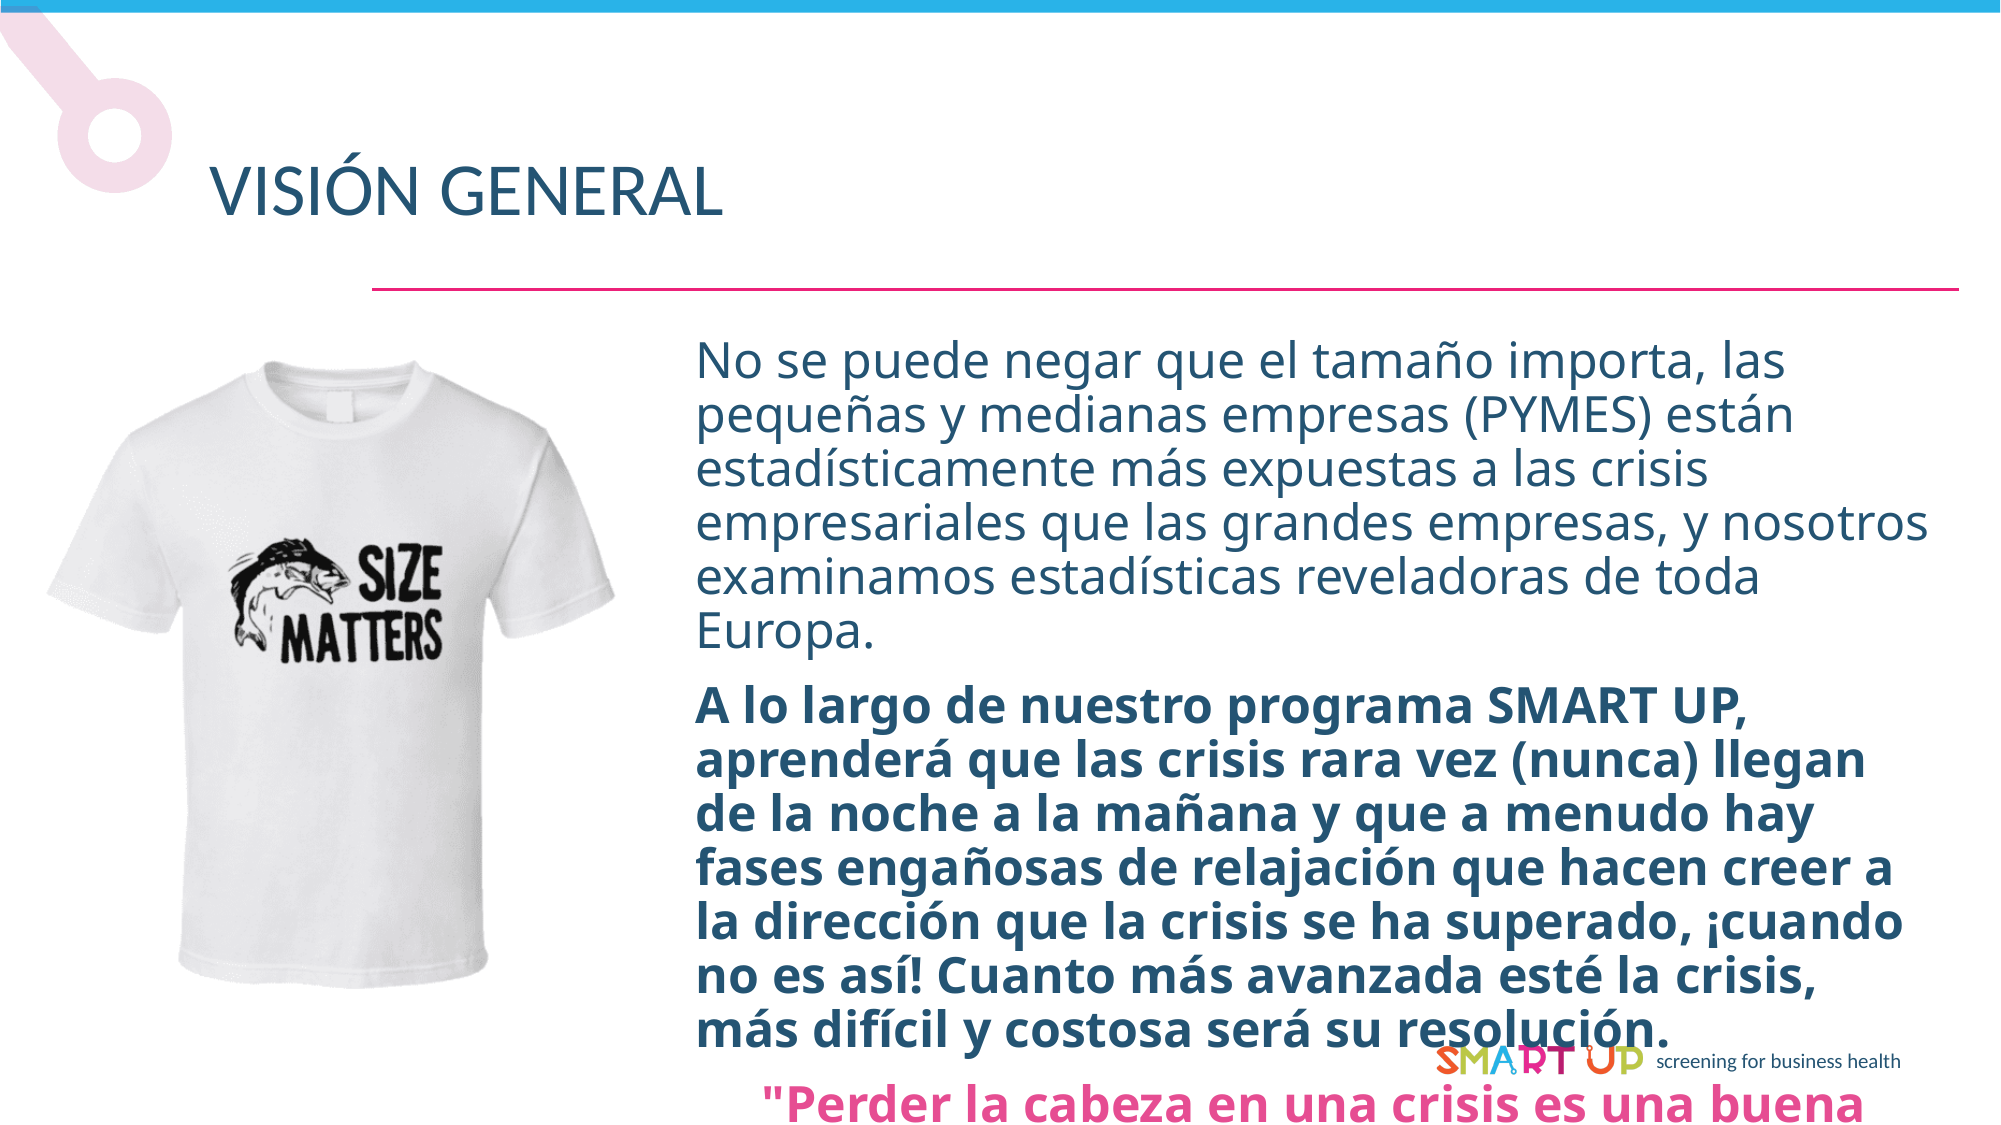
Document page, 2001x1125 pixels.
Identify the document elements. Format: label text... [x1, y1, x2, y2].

list No se puede negar que el tamaño importa, las pequeñas y medianas empresas (PYMES) están estadísticamente más expuestas a las crisis empresariales que las grandes empresas, y nosotros examinamos estadísticas reveladoras de toda Europa. A lo largo de nuestro programa SMART UP, aprenderá que las crisis rara vez (nunca) llegan de la noche a la mañana y que a menudo hay fases engañosas de relajación que hacen creer a la dirección que la crisis se ha superado, ¡cuando no es así! Cuanto más avanzada esté la crisis, más difícil y costosa será su resolución. "Perder la cabeza en una crisis es una buena manera de convertirse en la crisis". C.J. Redwin [680, 328, 1949, 981]
list VISIÓN GENERAL [194, 143, 1898, 258]
picture [0, 6, 224, 218]
picture [0, 356, 681, 990]
picture [1436, 1045, 1643, 1078]
